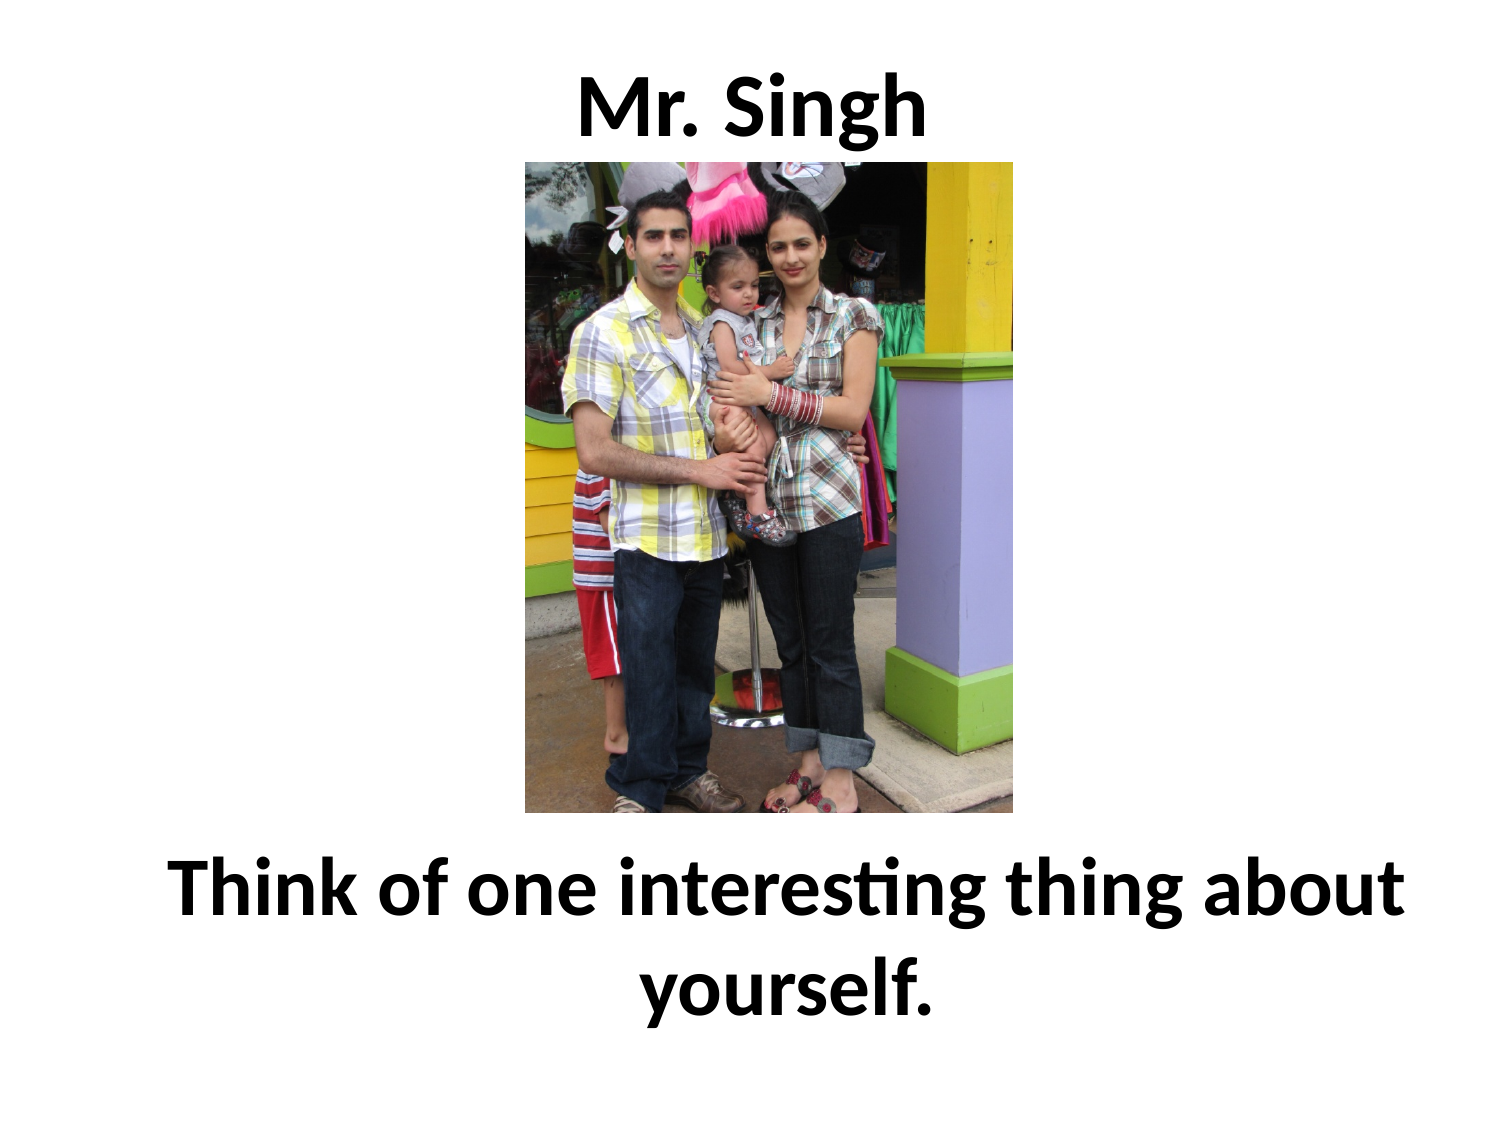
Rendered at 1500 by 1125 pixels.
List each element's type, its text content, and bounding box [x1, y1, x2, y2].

title Mr. Singh [262, 37, 1263, 163]
picture [524, 162, 1013, 813]
text_box Think of one interesting thing about yourself. [149, 824, 1425, 1040]
